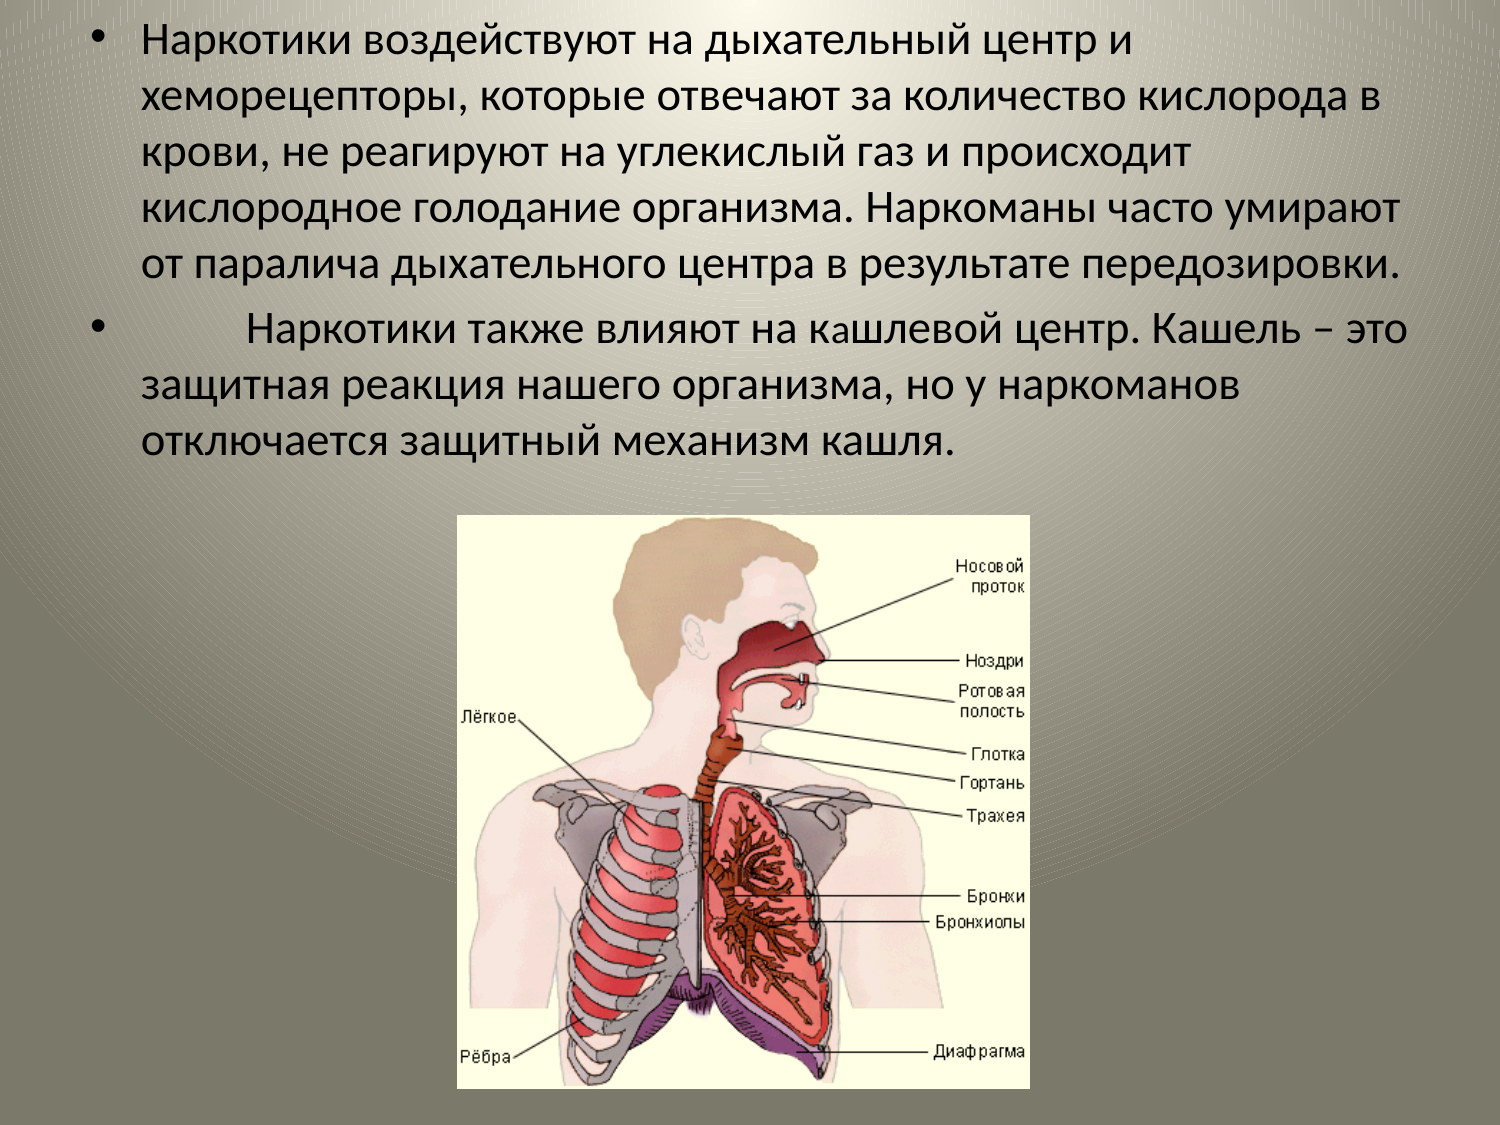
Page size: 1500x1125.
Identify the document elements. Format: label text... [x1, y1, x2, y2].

picture [456, 515, 1030, 1089]
list Наркотики воздействуют на дыхательный центр и хеморецепторы, которые отвечают за количество кислорода в крови, не реагируют на углекислый газ и происходит кислородное голодание организма. Наркоманы часто умирают от паралича дыхательного центра в результате передозировки. Наркотики также влияют на кашлевой центр. Кашель – это защитная реакция нашего организма, но у наркоманов отключается защитный механизм кашля. [75, 0, 1425, 516]
